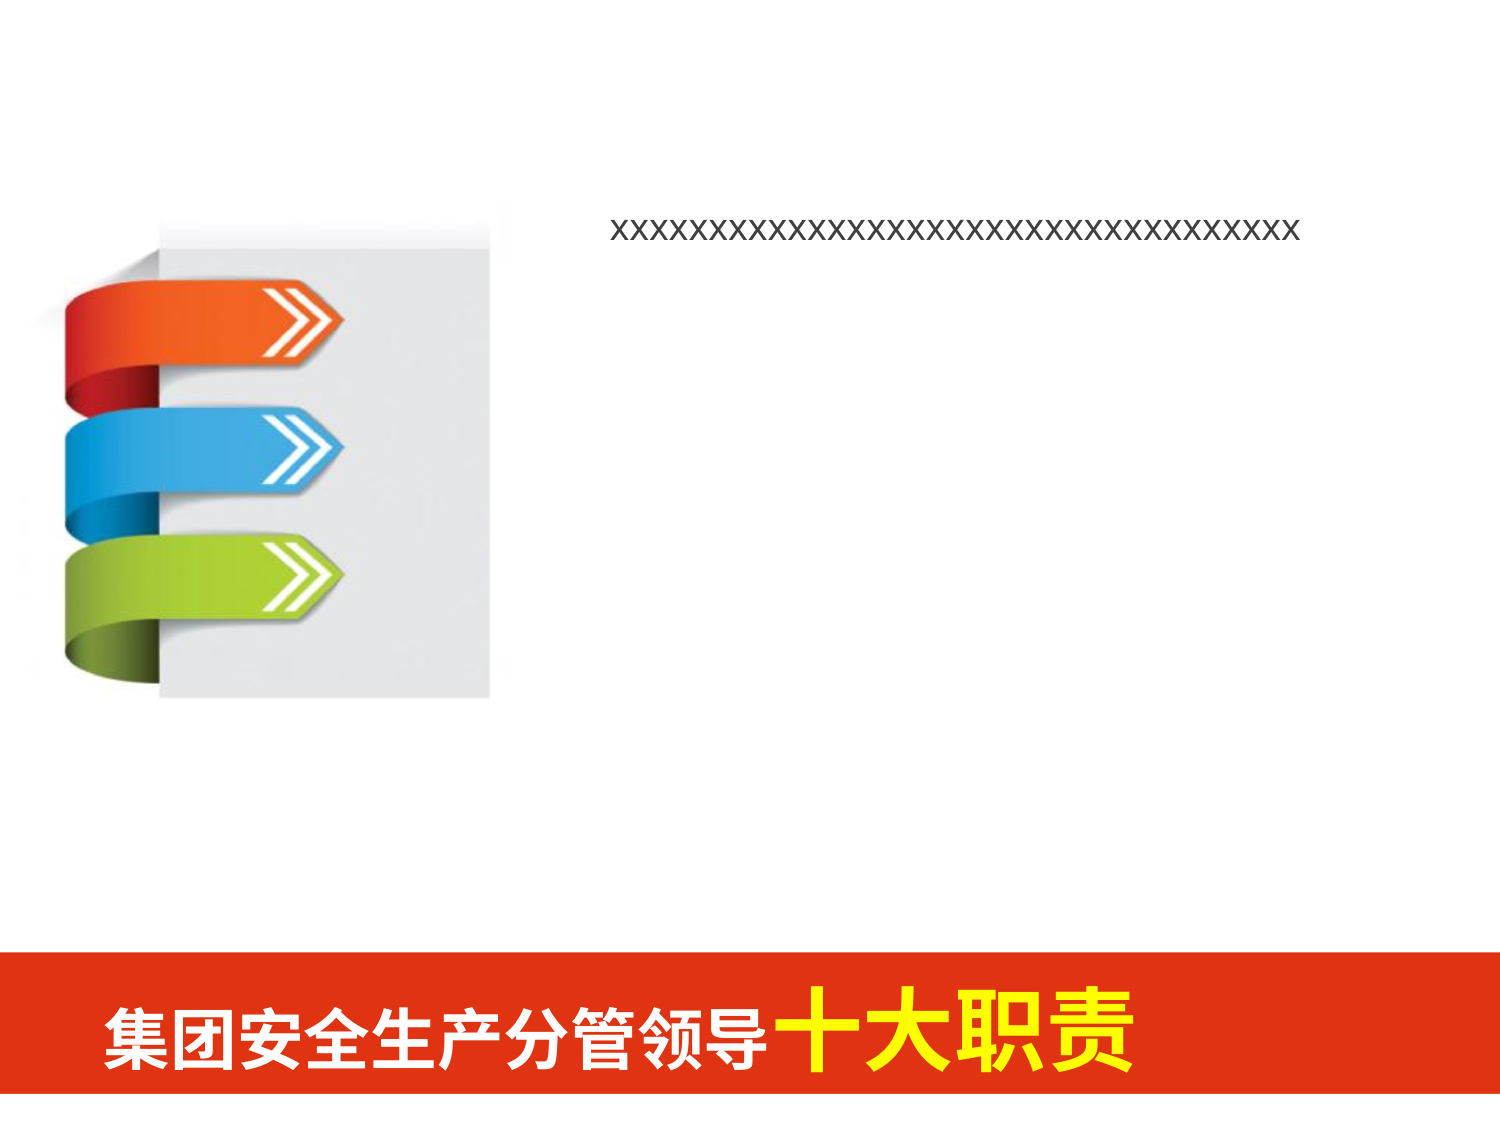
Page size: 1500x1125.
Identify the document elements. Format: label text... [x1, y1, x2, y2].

picture [0, 195, 522, 713]
title 集团安全生产分管领导十大职责 [88, 952, 1258, 1104]
list xxxxxxxxxxxxxxxxxxxxxxxxxxxxxxxxxxx [594, 172, 1500, 764]
